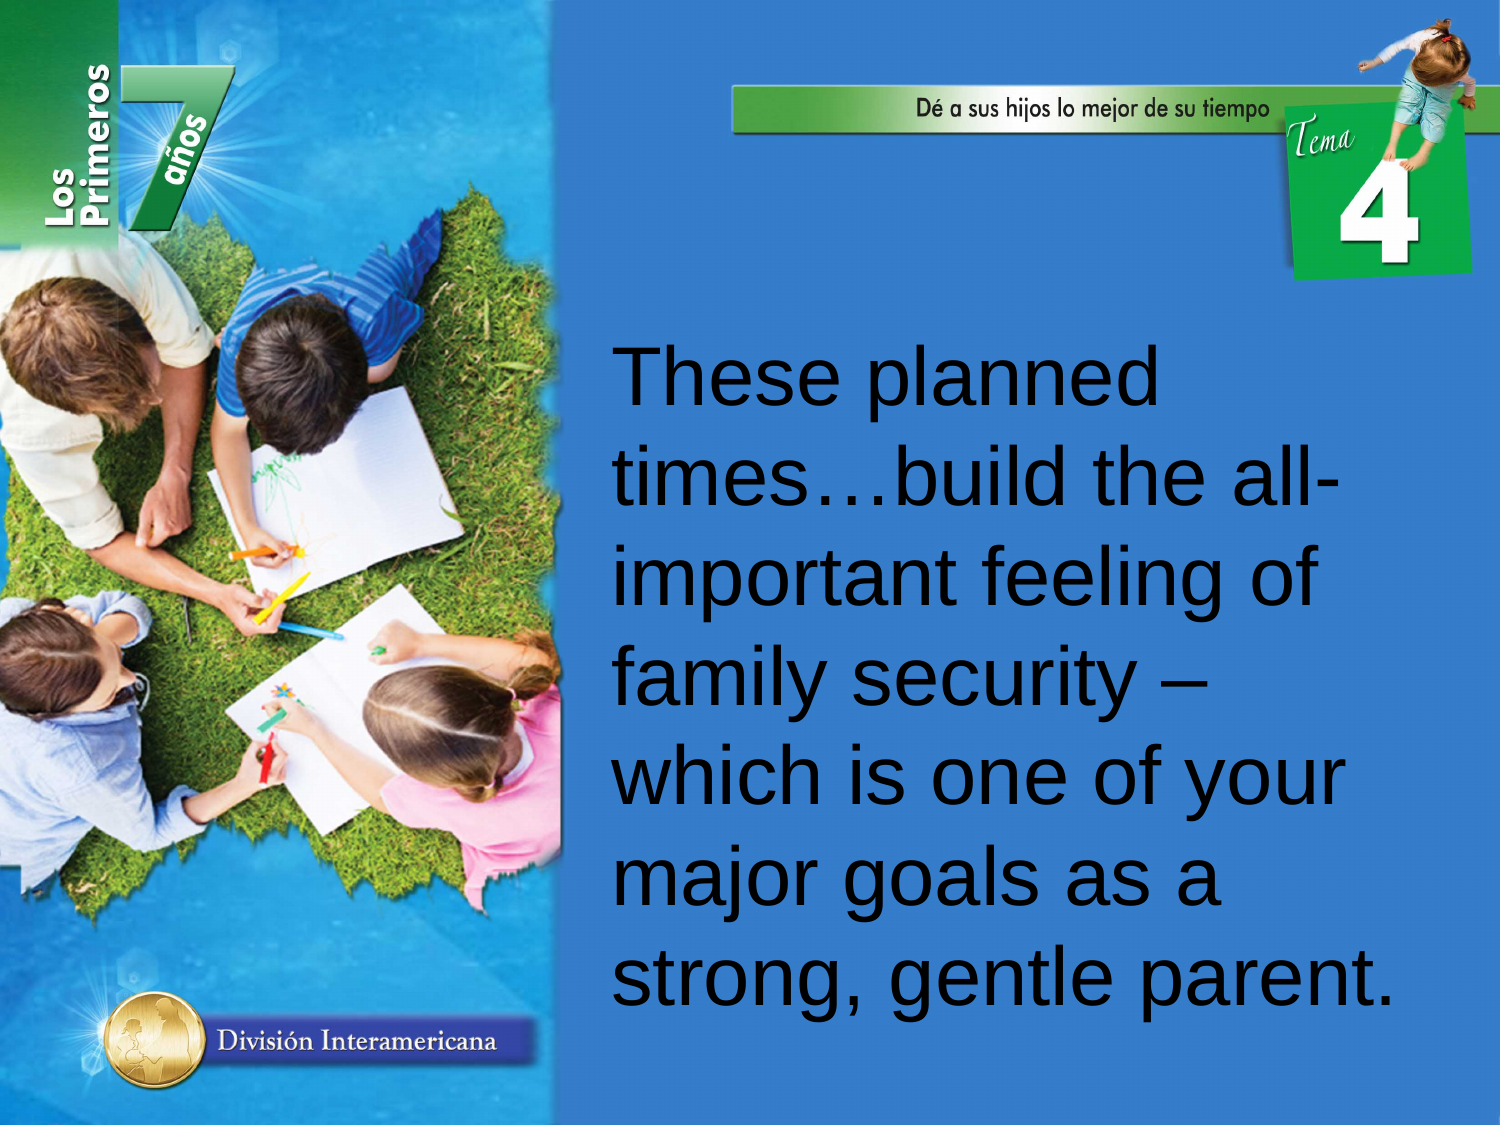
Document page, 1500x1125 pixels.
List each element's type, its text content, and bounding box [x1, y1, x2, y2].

picture [0, 0, 1500, 1125]
text_box These planned times…build the all-important feeling of family security – which is one of your major goals as a strong, gentle parent. [596, 314, 1447, 1030]
